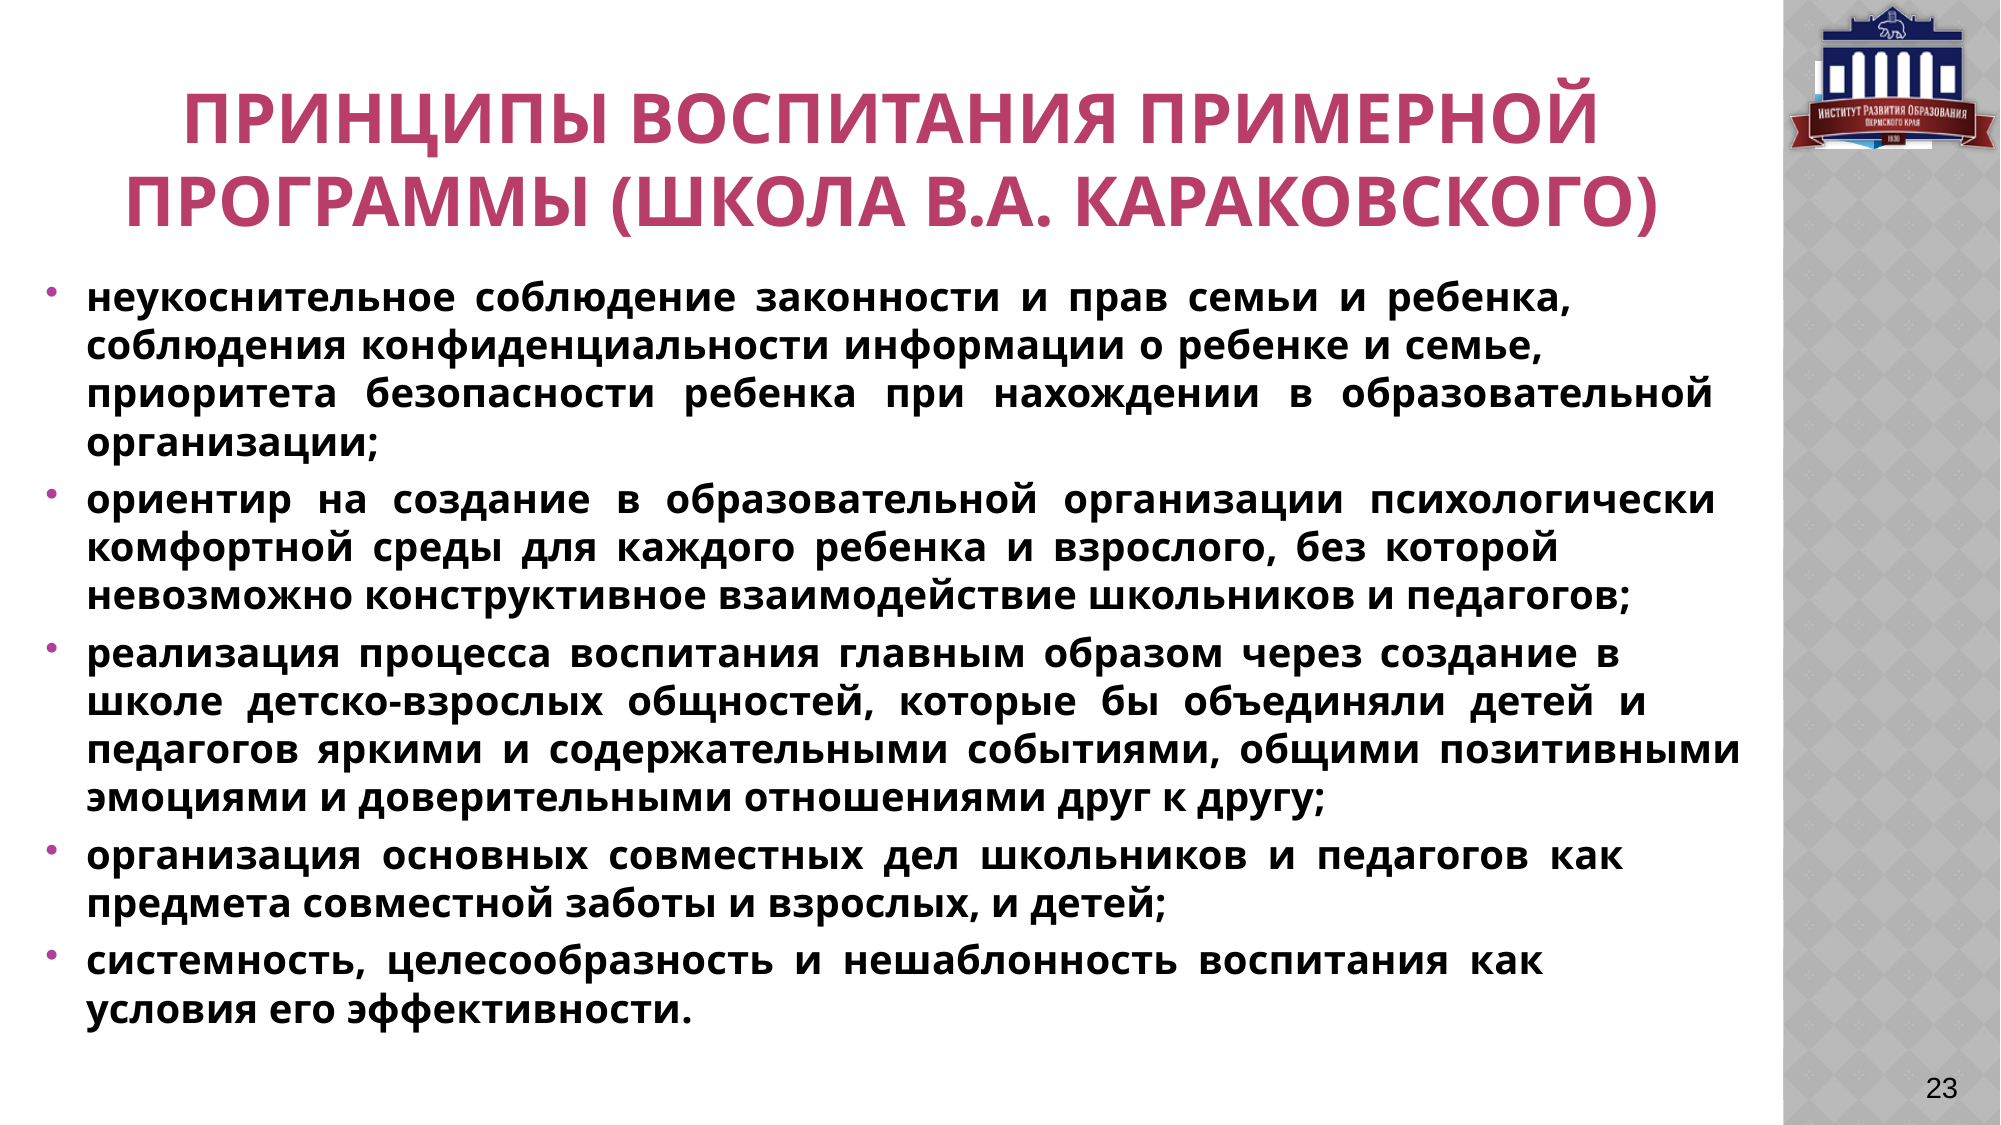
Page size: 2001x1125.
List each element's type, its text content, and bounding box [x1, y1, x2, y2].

list неукоснительное соблюдение законности и прав семьи и ребенка, соблюдения конфиденциальности информации о ребенке и семье, приоритета безопасности ребенка при нахождении в образовательной организации; ориентир на создание в образовательной организации психологически комфортной среды для каждого ребенка и взрослого, без которой невозможно конструктивное взаимодействие школьников и педагогов; реализация процесса воспитания главным образом через создание в школе детско-взрослых общностей, которые бы объединяли детей и педагогов яркими и содержательными событиями, общими позитивными эмоциями и доверительными отношениями друг к другу; организация основных совместных дел школьников и педагогов как предмета совместной заботы и взрослых, и детей; системность, целесообразность и нешаблонность воспитания как условия его эффективности. [32, 264, 1760, 1059]
picture [1784, 0, 2000, 155]
title Принципы воспитания примерной программы (школа В.А. караковского) [99, 52, 1684, 240]
